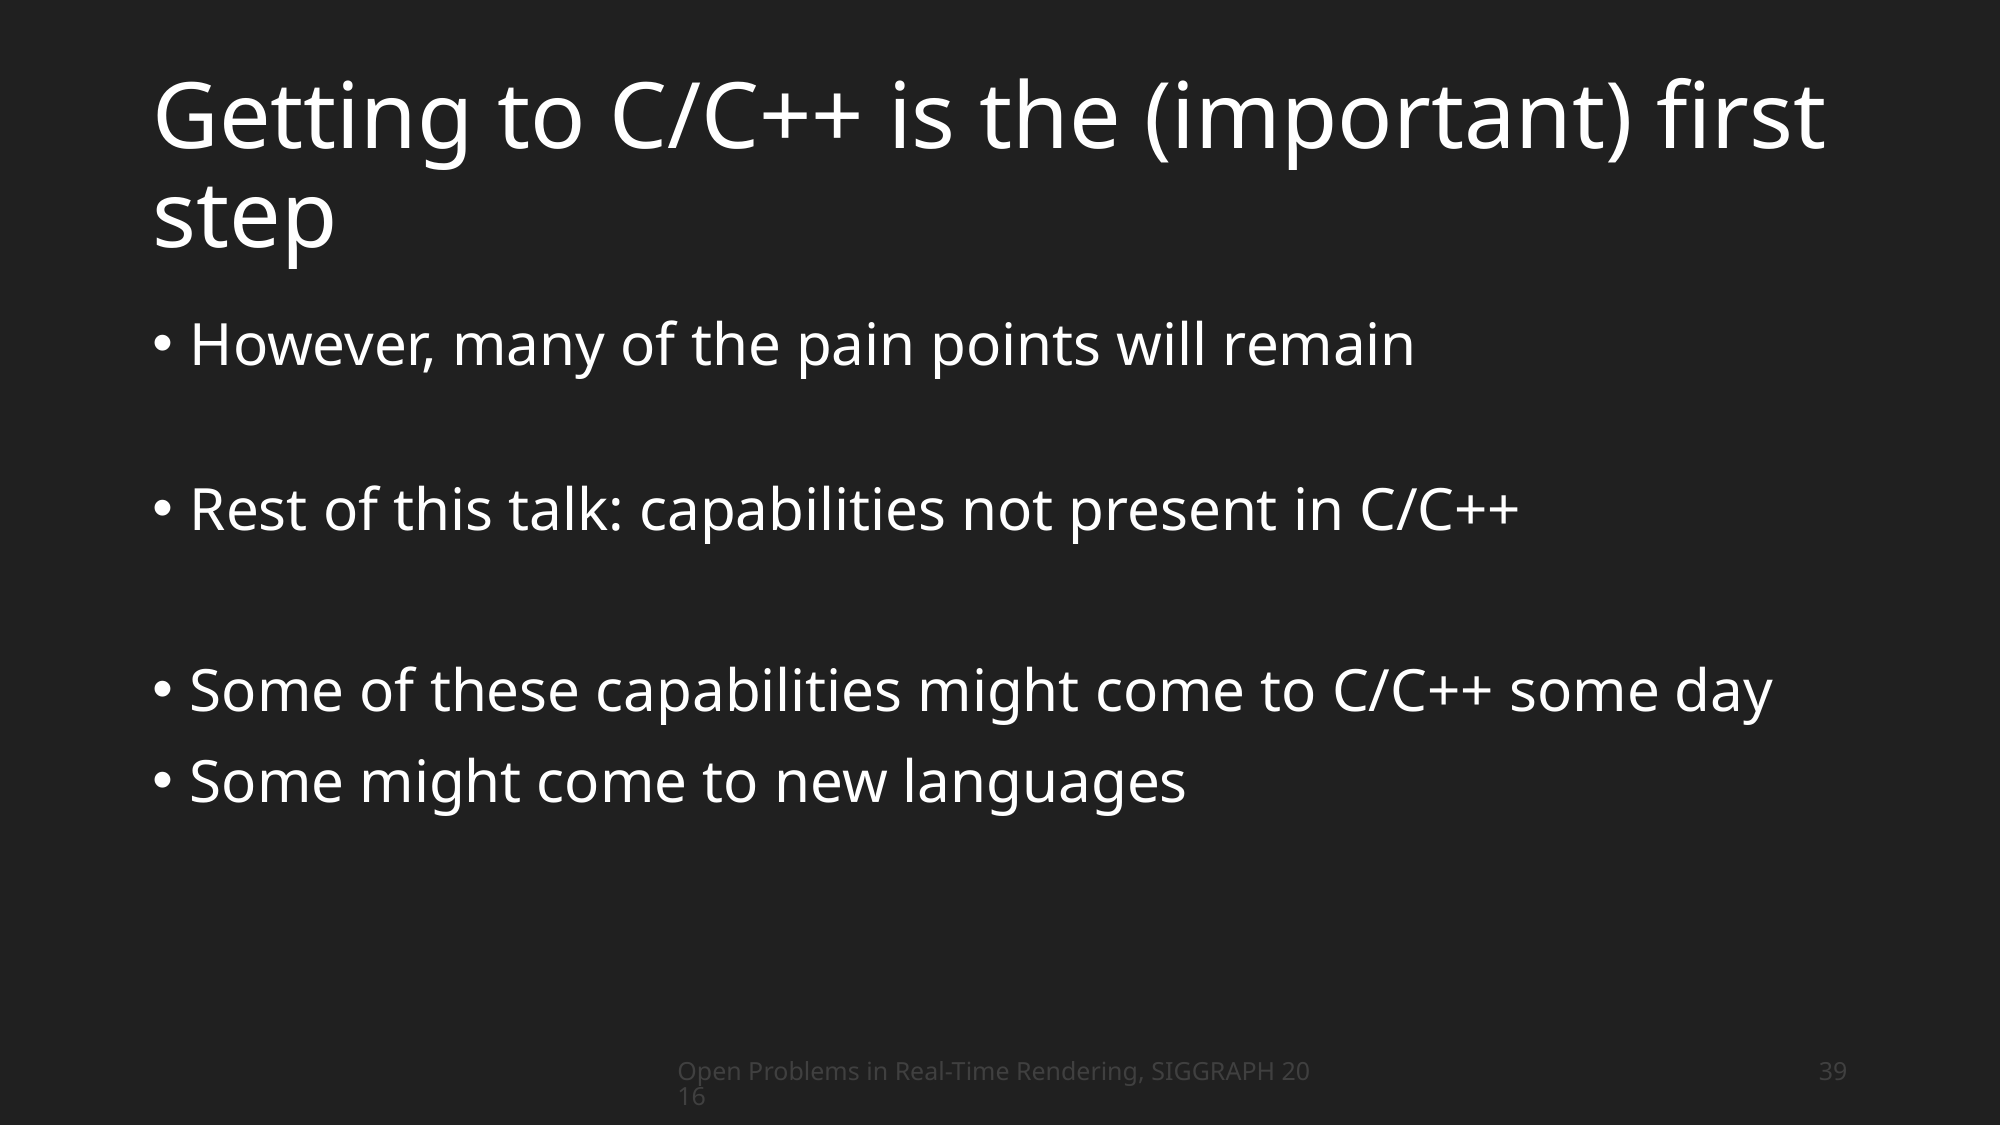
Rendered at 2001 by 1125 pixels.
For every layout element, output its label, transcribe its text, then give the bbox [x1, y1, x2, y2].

list However, many of the pain points will remain Rest of this talk: capabilities not present in C/C++ Some of these capabilities might come to C/C++ some day Some might come to new languages [137, 299, 1863, 1014]
title Getting to C/C++ is the (important) first step [137, 59, 1863, 278]
slide_number 39 [1412, 1042, 1863, 1103]
footer Open Problems in Real-Time Rendering, SIGGRAPH 2016 [662, 1042, 1338, 1103]
